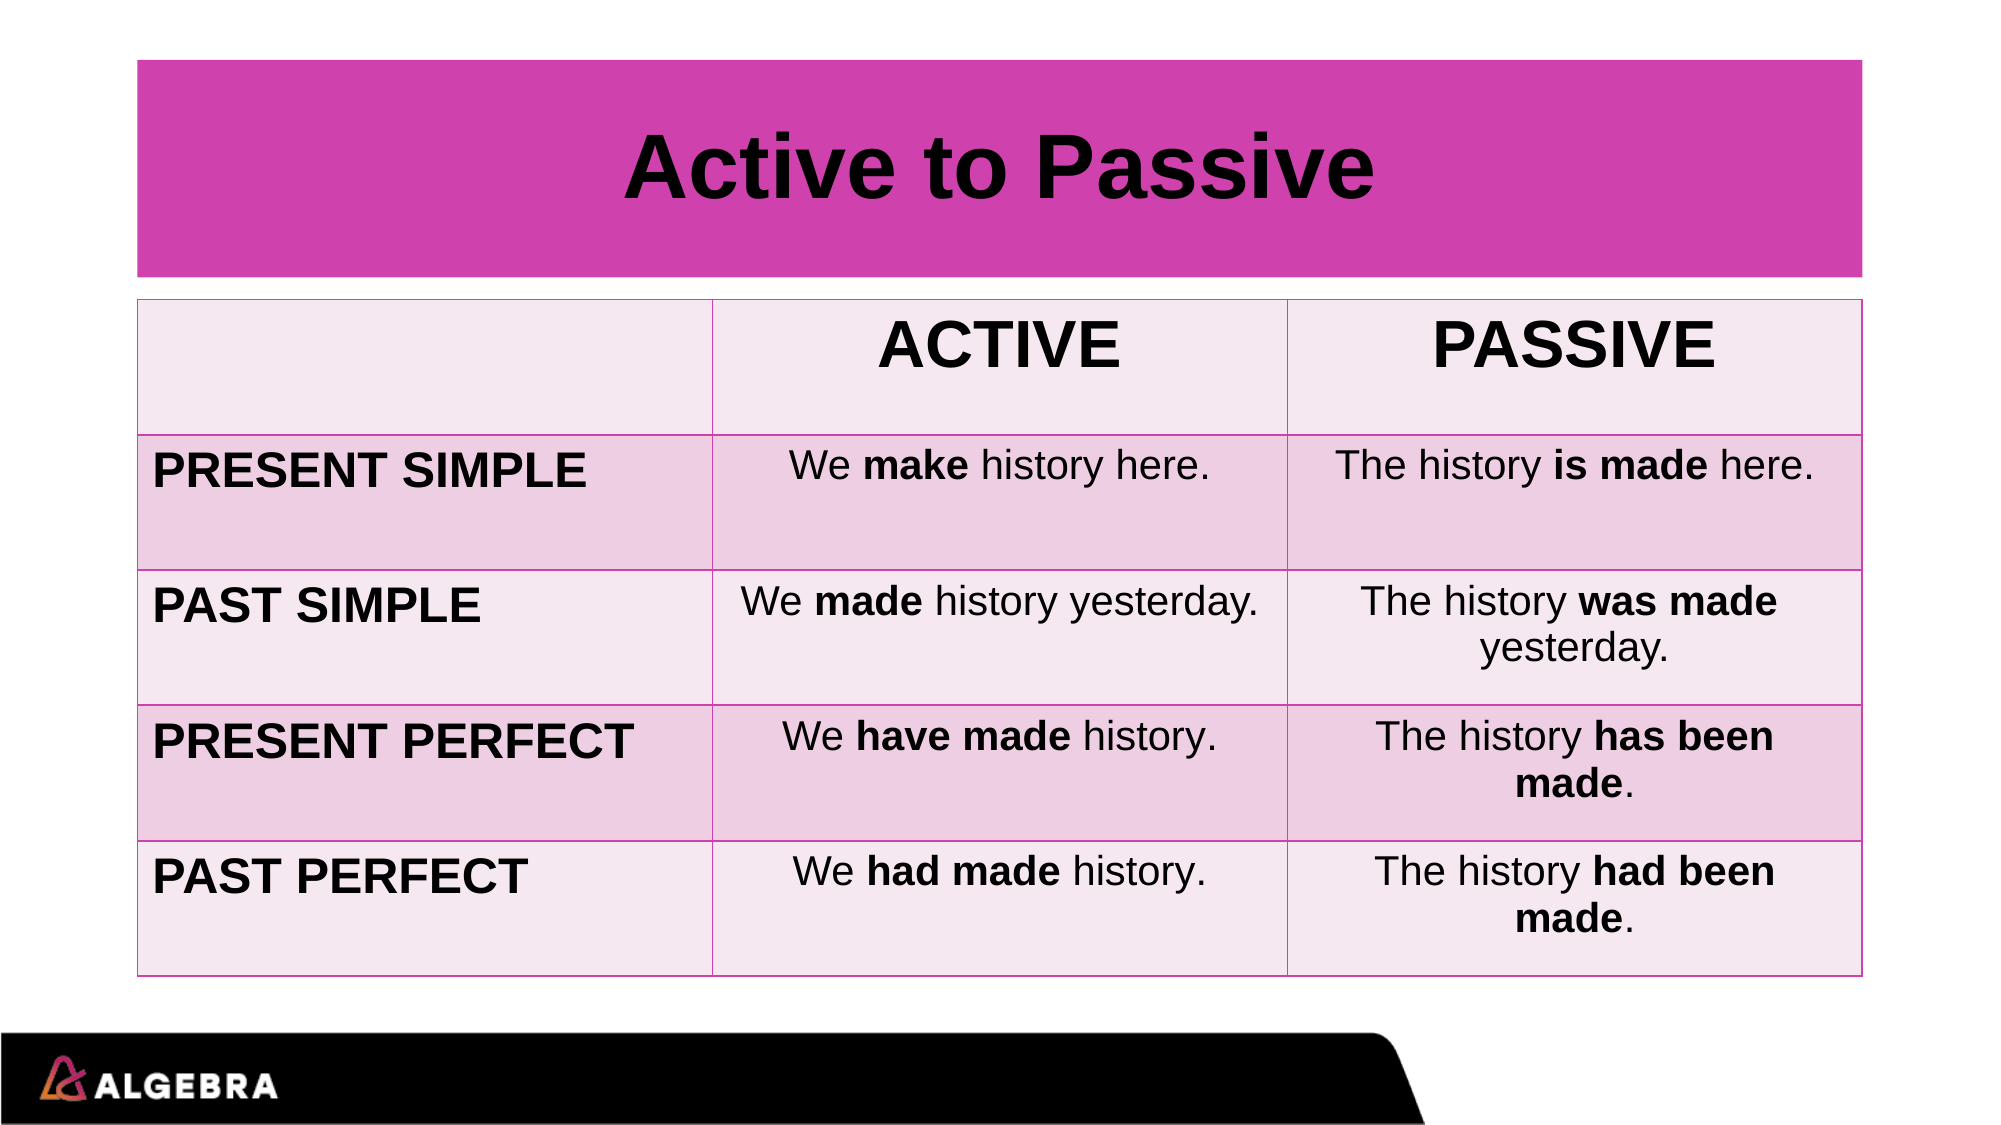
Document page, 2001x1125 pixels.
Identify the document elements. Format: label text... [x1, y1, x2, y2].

table_header [138, 300, 712, 434]
table_cell We have made history. [713, 706, 1287, 840]
table_cell The history has been made. [1288, 706, 1861, 840]
title Active to Passive [137, 59, 1863, 278]
table_cell PRESENT PERFECT [138, 706, 712, 840]
table_cell We had made history. [713, 842, 1287, 975]
table_cell PAST SIMPLE [138, 571, 712, 704]
table_header ACTIVE [713, 300, 1287, 434]
table_cell We make history here. [713, 436, 1287, 569]
table_cell PRESENT SIMPLE [138, 436, 712, 569]
table_cell The history is made here. [1288, 436, 1861, 569]
table_cell The history had been made. [1288, 842, 1861, 975]
table_cell The history was made yesterday. [1288, 571, 1861, 704]
table_cell We made history yesterday. [713, 571, 1287, 704]
picture [0, 1032, 1425, 1125]
table_cell PAST PERFECT [138, 842, 712, 975]
table_header PASSIVE [1288, 300, 1861, 434]
